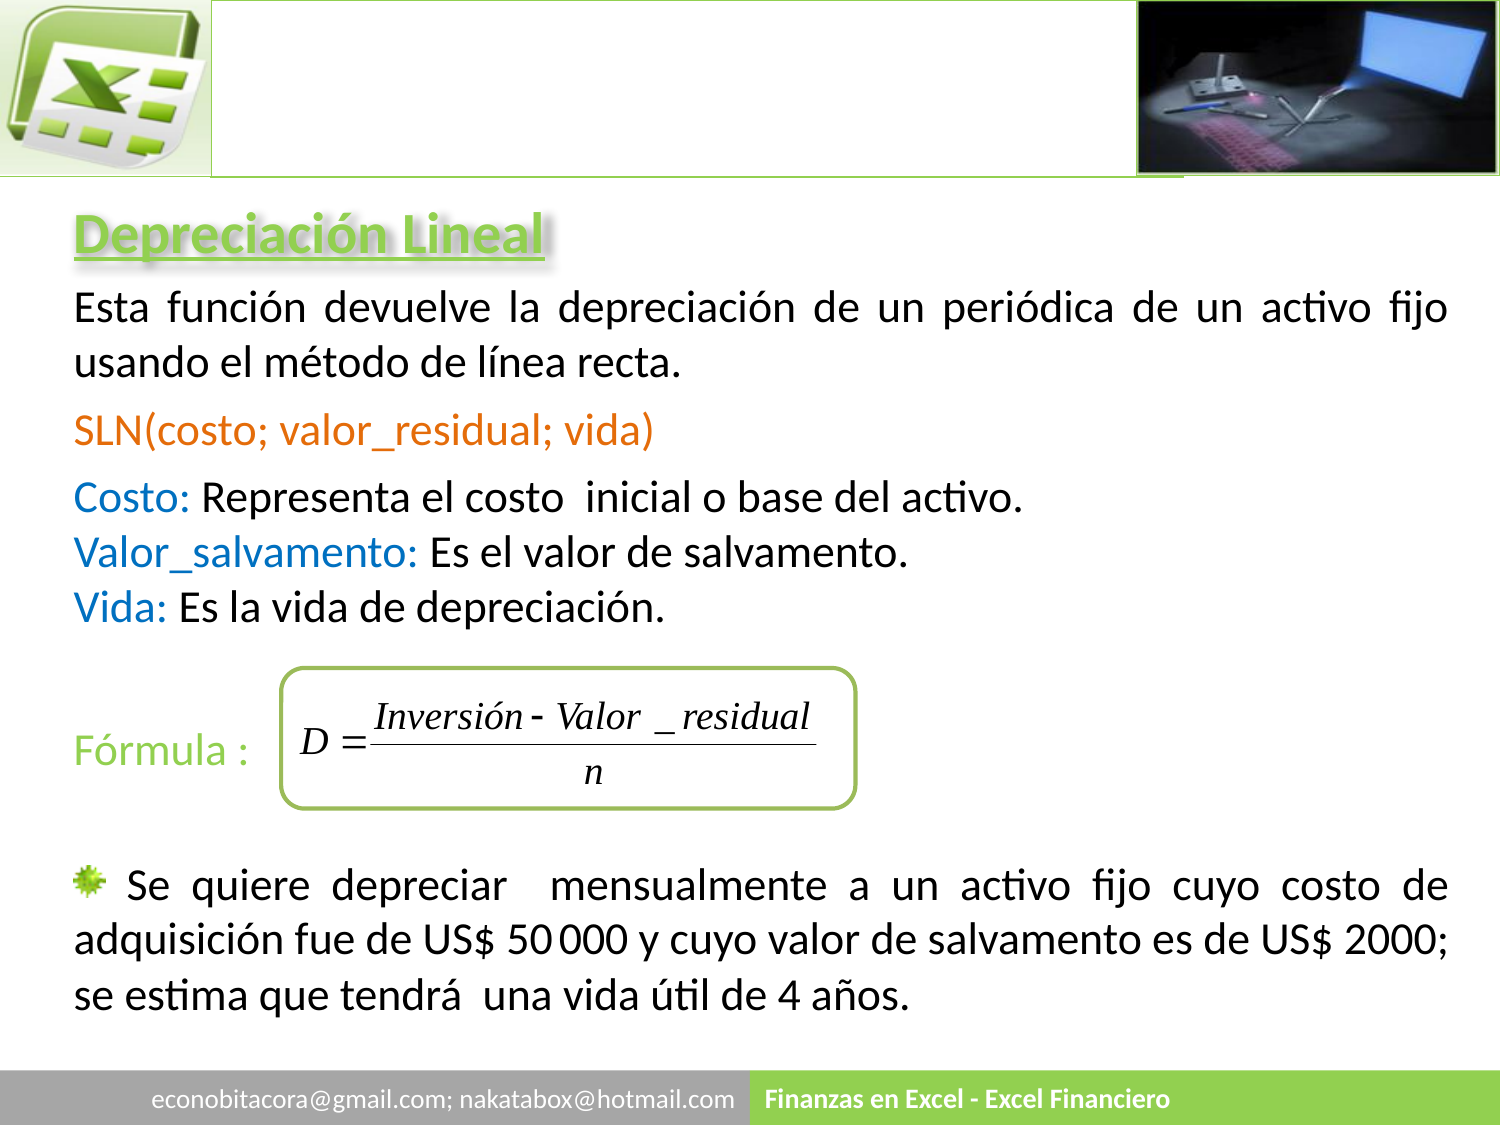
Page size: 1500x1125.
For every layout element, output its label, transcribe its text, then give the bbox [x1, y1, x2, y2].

picture [0, 0, 212, 177]
text_box [279, 665, 858, 811]
subtitle Depreciación Lineal [58, 187, 856, 269]
picture [1136, 0, 1500, 177]
picture [73, 865, 106, 898]
text_box Finanzas en Excel - Excel Financiero [749, 1070, 1500, 1125]
text_box [212, 0, 1134, 178]
text_box Esta función devuelve la depreciación de un periódica de un activo fijo usando el método de línea recta. SLN(costo; valor_residual; vida) Costo: Representa el costo inicial o base del activo. Valor_salvamento: Es el valor de salvamento. Vida: Es la vida de depreciación. Fórmula : Se quiere depreciar mensualmente a un activo fijo cuyo costo de adquisición fue de US$ 50 000 y cuyo valor de salvamento es de US$ 2000; se estima que tendrá una vida útil de 4 años. [58, 269, 1465, 1055]
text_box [292, 691, 827, 795]
text_box econobitacora@gmail.com; nakatabox@hotmail.com [0, 1070, 749, 1125]
